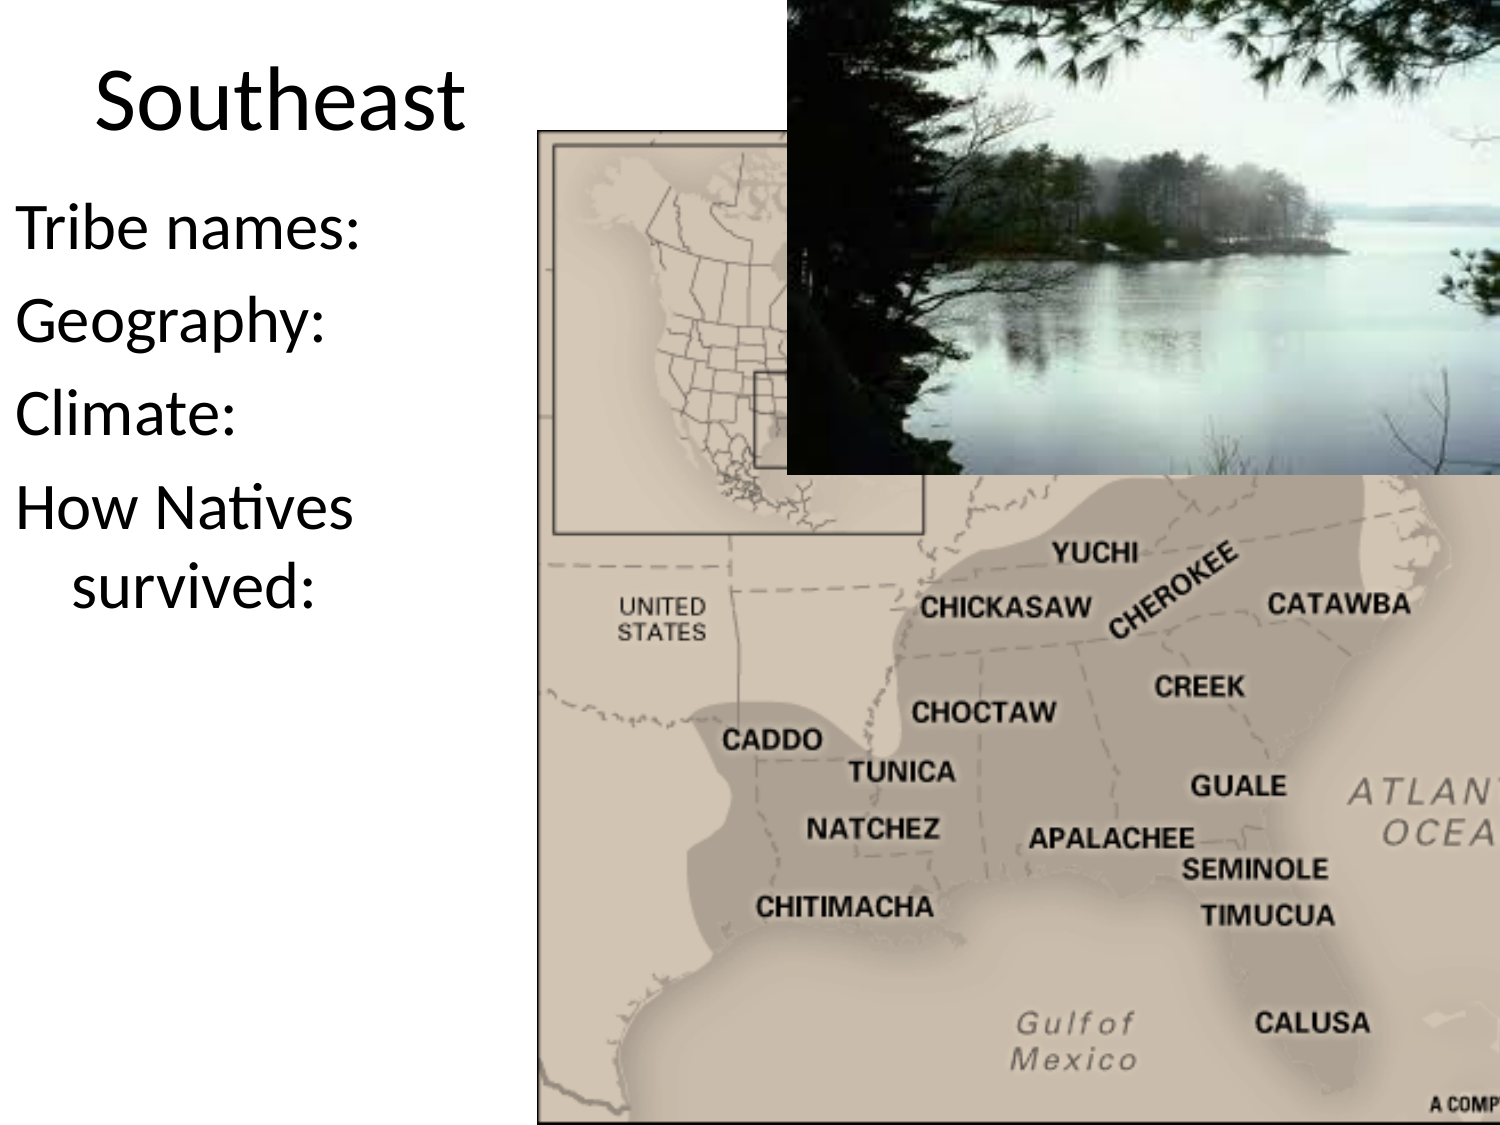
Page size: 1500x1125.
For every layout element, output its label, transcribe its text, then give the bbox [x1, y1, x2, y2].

list Tribe names: Geography: Climate: How Natives survived: [0, 174, 513, 838]
title Southeast [0, 0, 563, 188]
picture [537, 0, 1500, 1125]
